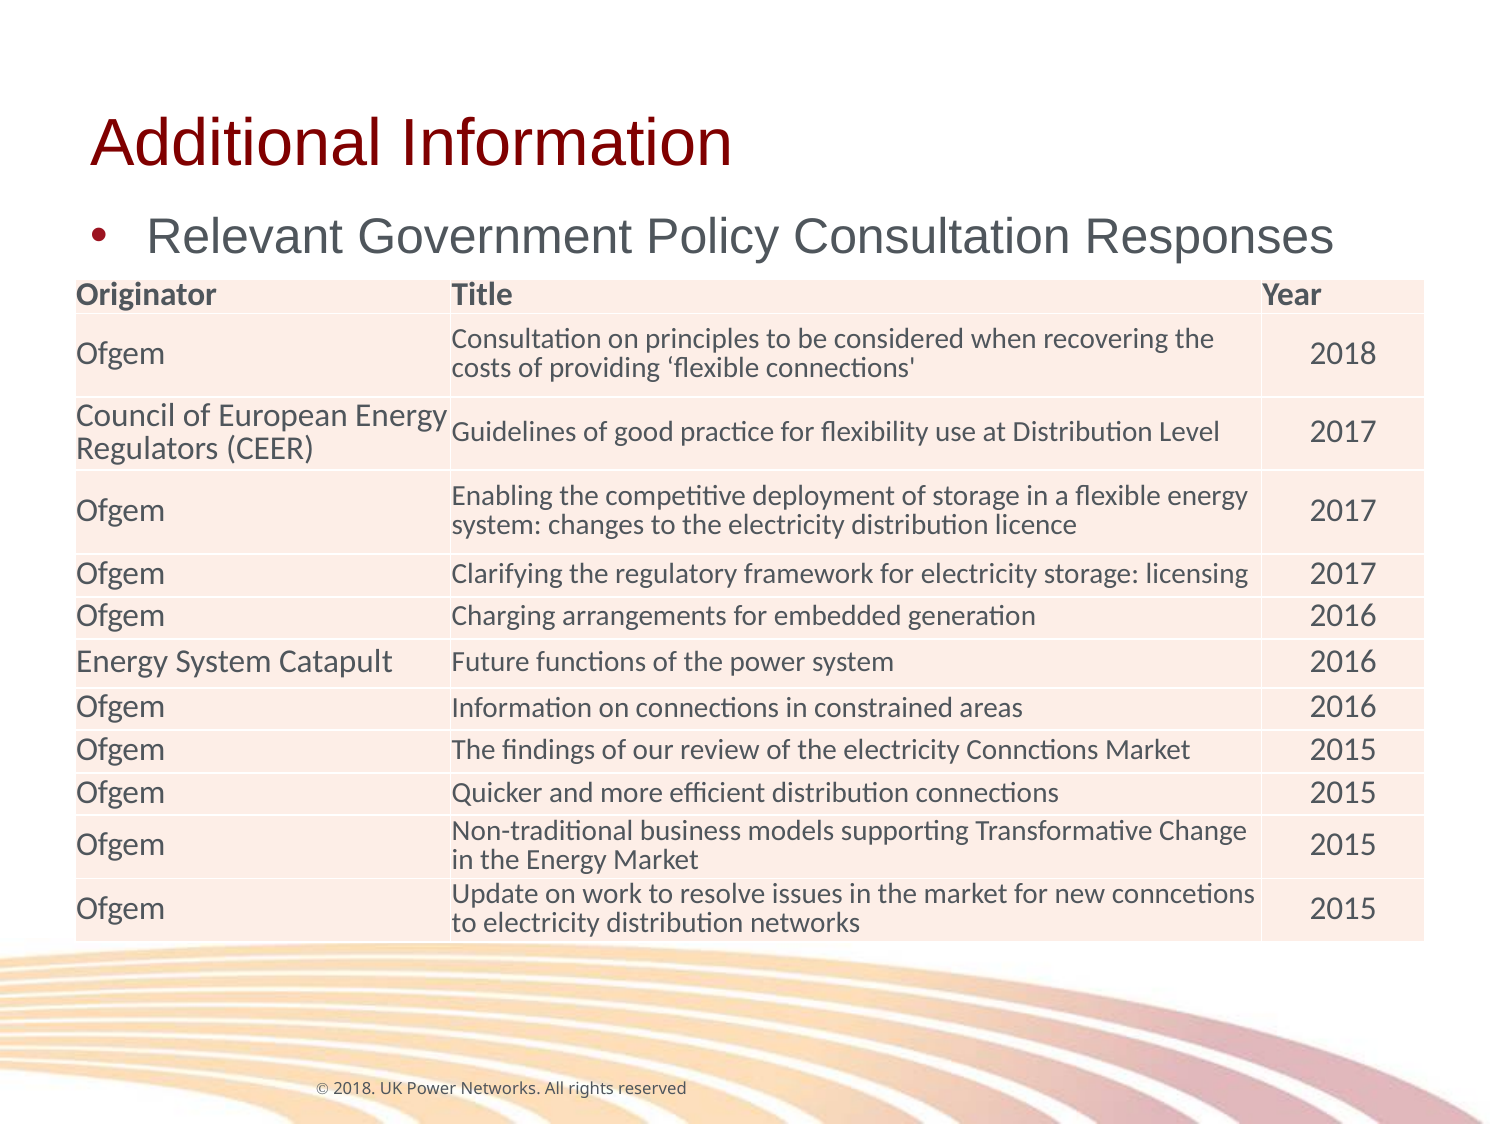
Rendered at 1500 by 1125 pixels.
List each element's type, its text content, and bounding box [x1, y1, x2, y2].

table_cell Council of European Energy Regulators (CEER) [76, 398, 450, 469]
table_cell Ofgem [76, 689, 450, 729]
table_cell Ofgem [76, 471, 450, 553]
table_cell Ofgem [76, 731, 450, 772]
table_cell The findings of our review of the electricity Connctions Market [451, 731, 1261, 772]
table_cell Ofgem [76, 774, 450, 814]
table_header Title [451, 280, 1261, 313]
table_cell 2015 [1262, 731, 1424, 772]
table_cell 2016 [1262, 689, 1424, 729]
table_cell Energy System Catapult [76, 640, 450, 687]
table_cell Non-traditional business models supporting Transformative Change in the Energy Market [451, 816, 1261, 878]
table_cell Charging arrangements for embedded generation [451, 598, 1261, 638]
list Relevant Government Policy Consultation Responses [75, 196, 1459, 939]
table_cell Update on work to resolve issues in the market for new conncetions to electricity distribution networks [451, 879, 1261, 941]
table_cell 2017 [1262, 398, 1424, 469]
table_cell Quicker and more efficient distribution connections [451, 774, 1261, 814]
table_cell Ofgem [76, 314, 450, 396]
table_cell 2015 [1262, 879, 1424, 941]
table_cell Information on connections in constrained areas [451, 689, 1261, 729]
table_cell Future functions of the power system [451, 640, 1261, 687]
picture [0, 938, 1490, 1124]
table_cell Ofgem [76, 816, 450, 878]
table_cell Guidelines of good practice for flexibility use at Distribution Level [451, 398, 1261, 469]
title Additional Information [75, 45, 1425, 196]
table_cell 2015 [1262, 816, 1424, 878]
table_cell 2016 [1262, 598, 1424, 638]
table_header Year [1262, 280, 1424, 313]
table_cell 2018 [1262, 314, 1424, 396]
table_cell Ofgem [76, 598, 450, 638]
table_cell 2015 [1262, 774, 1424, 814]
table_cell Enabling the competitive deployment of storage in a flexible energy system: changes to the electricity distribution licence [451, 471, 1261, 553]
table_cell Clarifying the regulatory framework for electricity storage: licensing [451, 555, 1261, 596]
table_cell 2017 [1262, 471, 1424, 553]
table_cell Consultation on principles to be considered when recovering the costs of providing ‘flexible connections' [451, 314, 1261, 396]
table_header Originator [76, 280, 450, 313]
table_cell 2017 [1262, 555, 1424, 596]
table_cell Ofgem [76, 555, 450, 596]
table_cell Ofgem [76, 879, 450, 941]
table_cell 2016 [1262, 640, 1424, 687]
